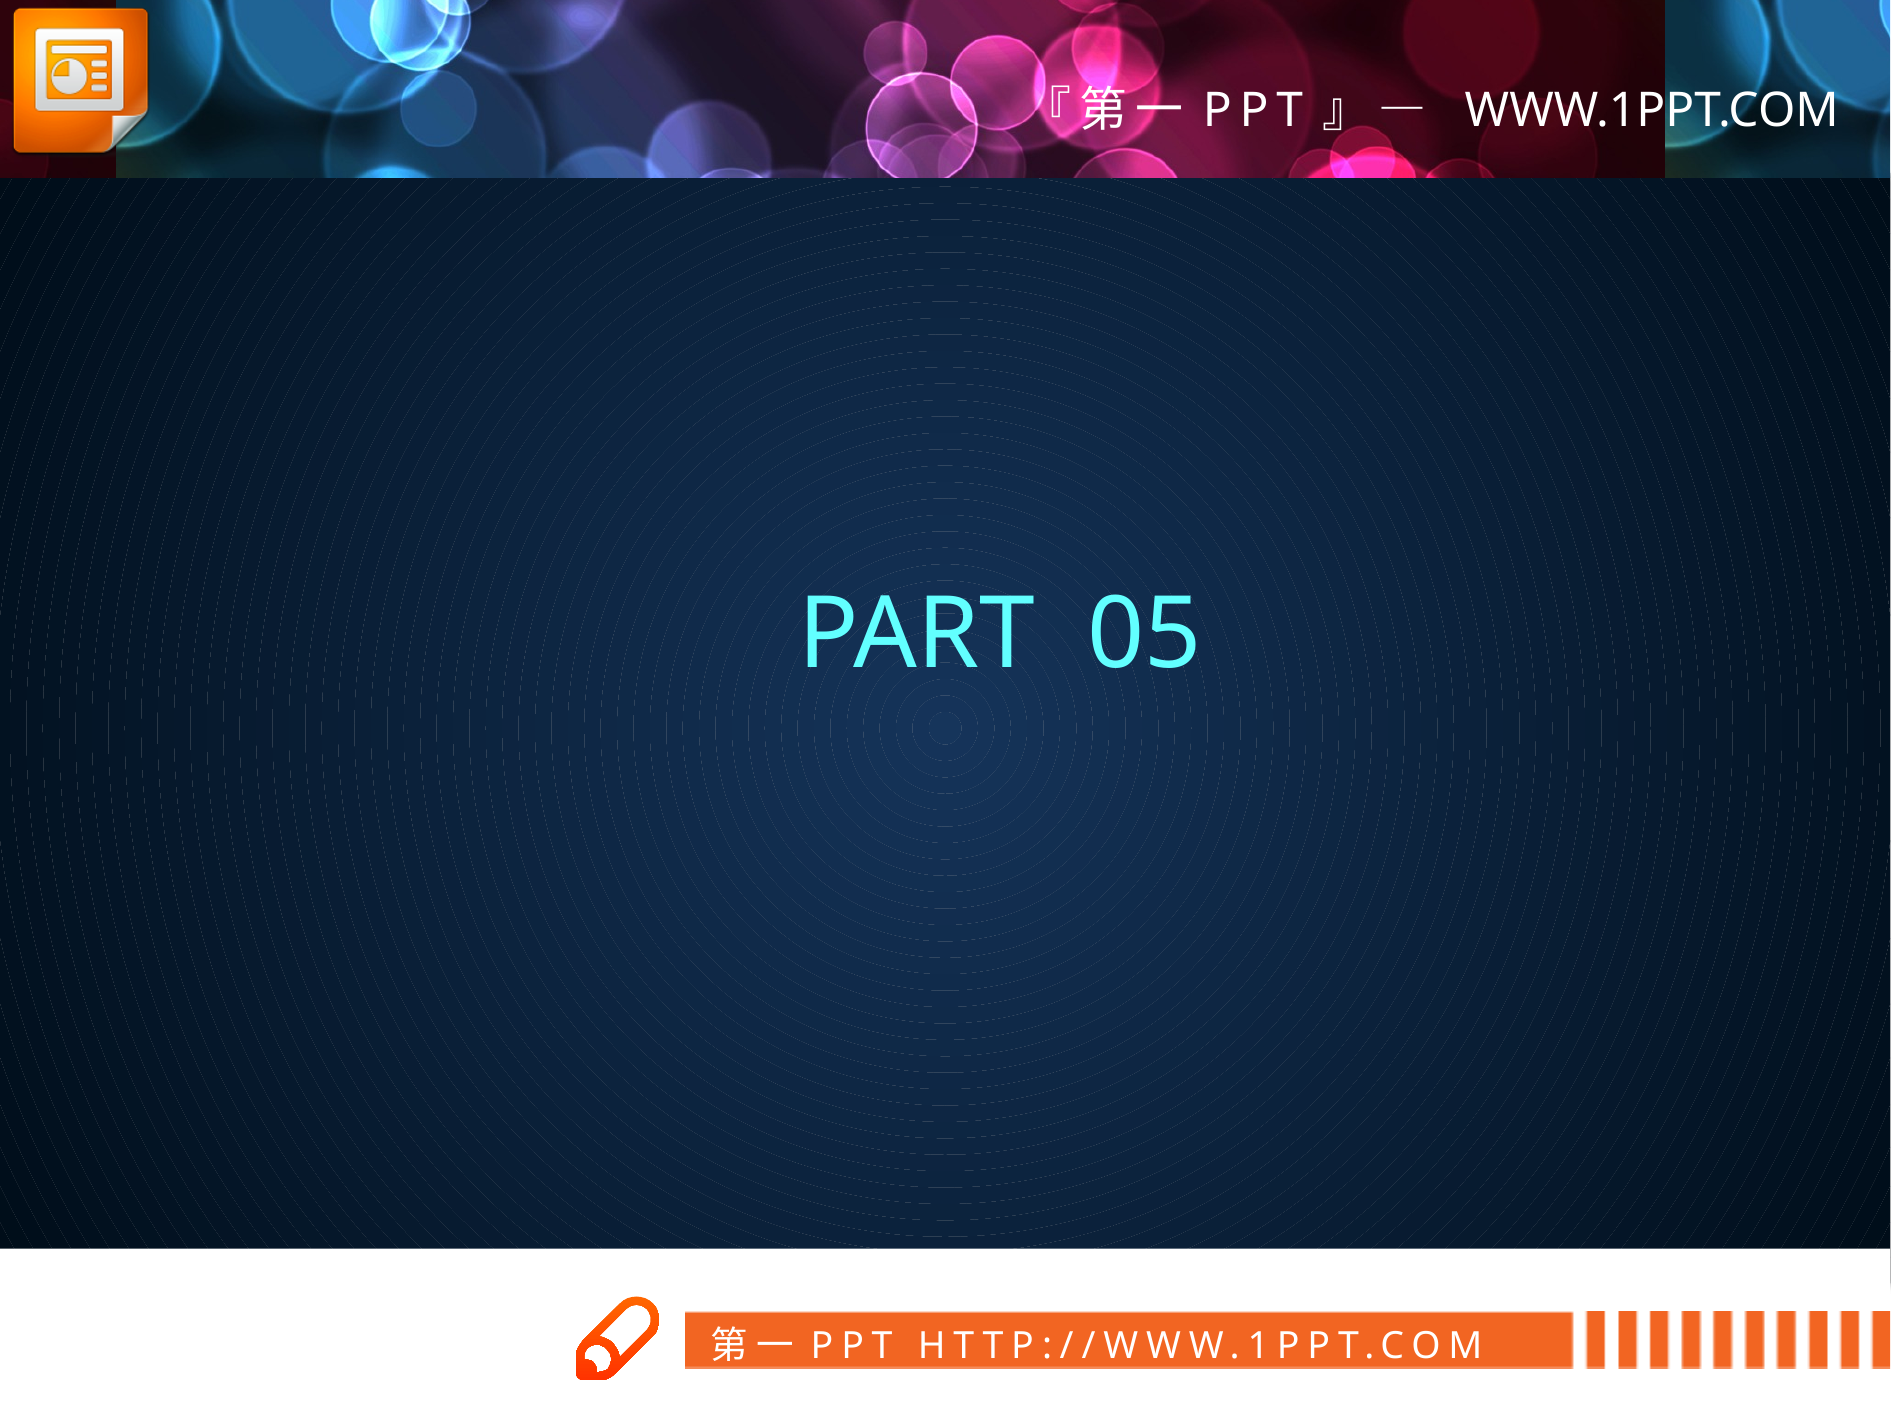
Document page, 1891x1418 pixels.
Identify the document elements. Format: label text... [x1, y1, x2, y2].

picture [0, 0, 1891, 178]
picture [685, 1311, 1891, 1369]
text_box PART 05 [783, 560, 1217, 696]
